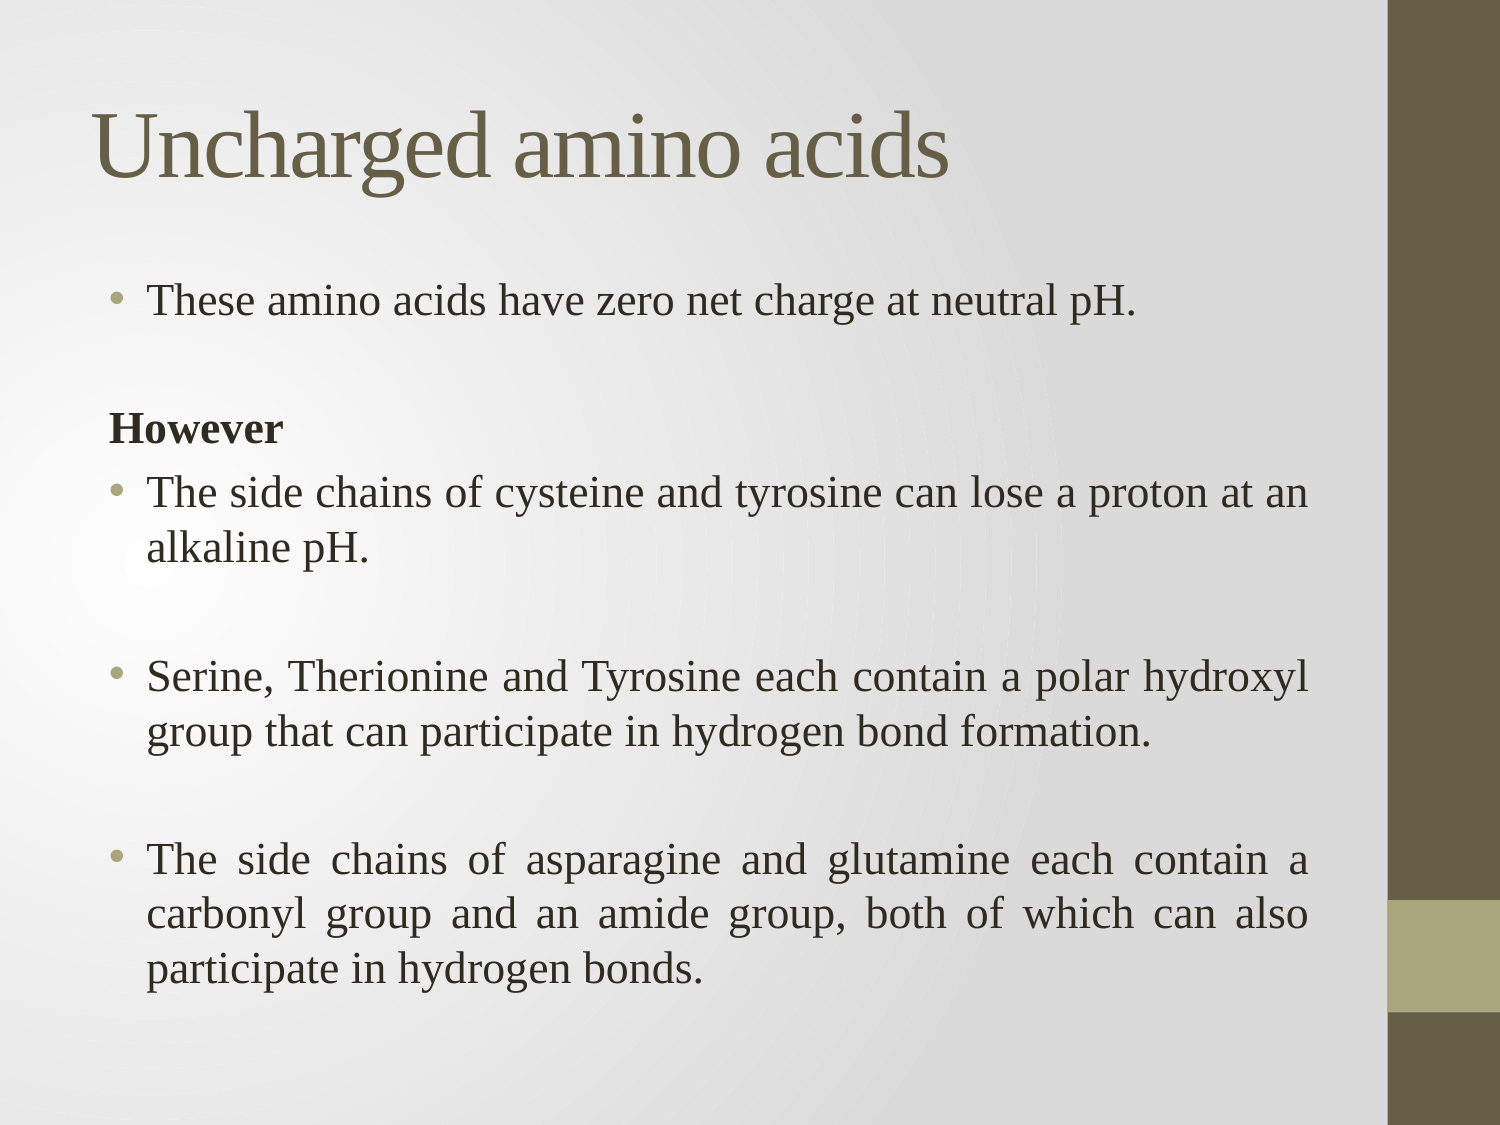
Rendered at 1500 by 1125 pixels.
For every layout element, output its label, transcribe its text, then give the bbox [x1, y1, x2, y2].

list These amino acids have zero net charge at neutral pH. However The side chains of cysteine and tyrosine can lose a proton at an alkaline pH. Serine, Therionine and Tyrosine each contain a polar hydroxyl group that can participate in hydrogen bond formation. The side chains of asparagine and glutamine each contain a carbonyl group and an amide group, both of which can also participate in hydrogen bonds. [75, 262, 1325, 1050]
title Uncharged amino acids [75, 45, 1325, 233]
